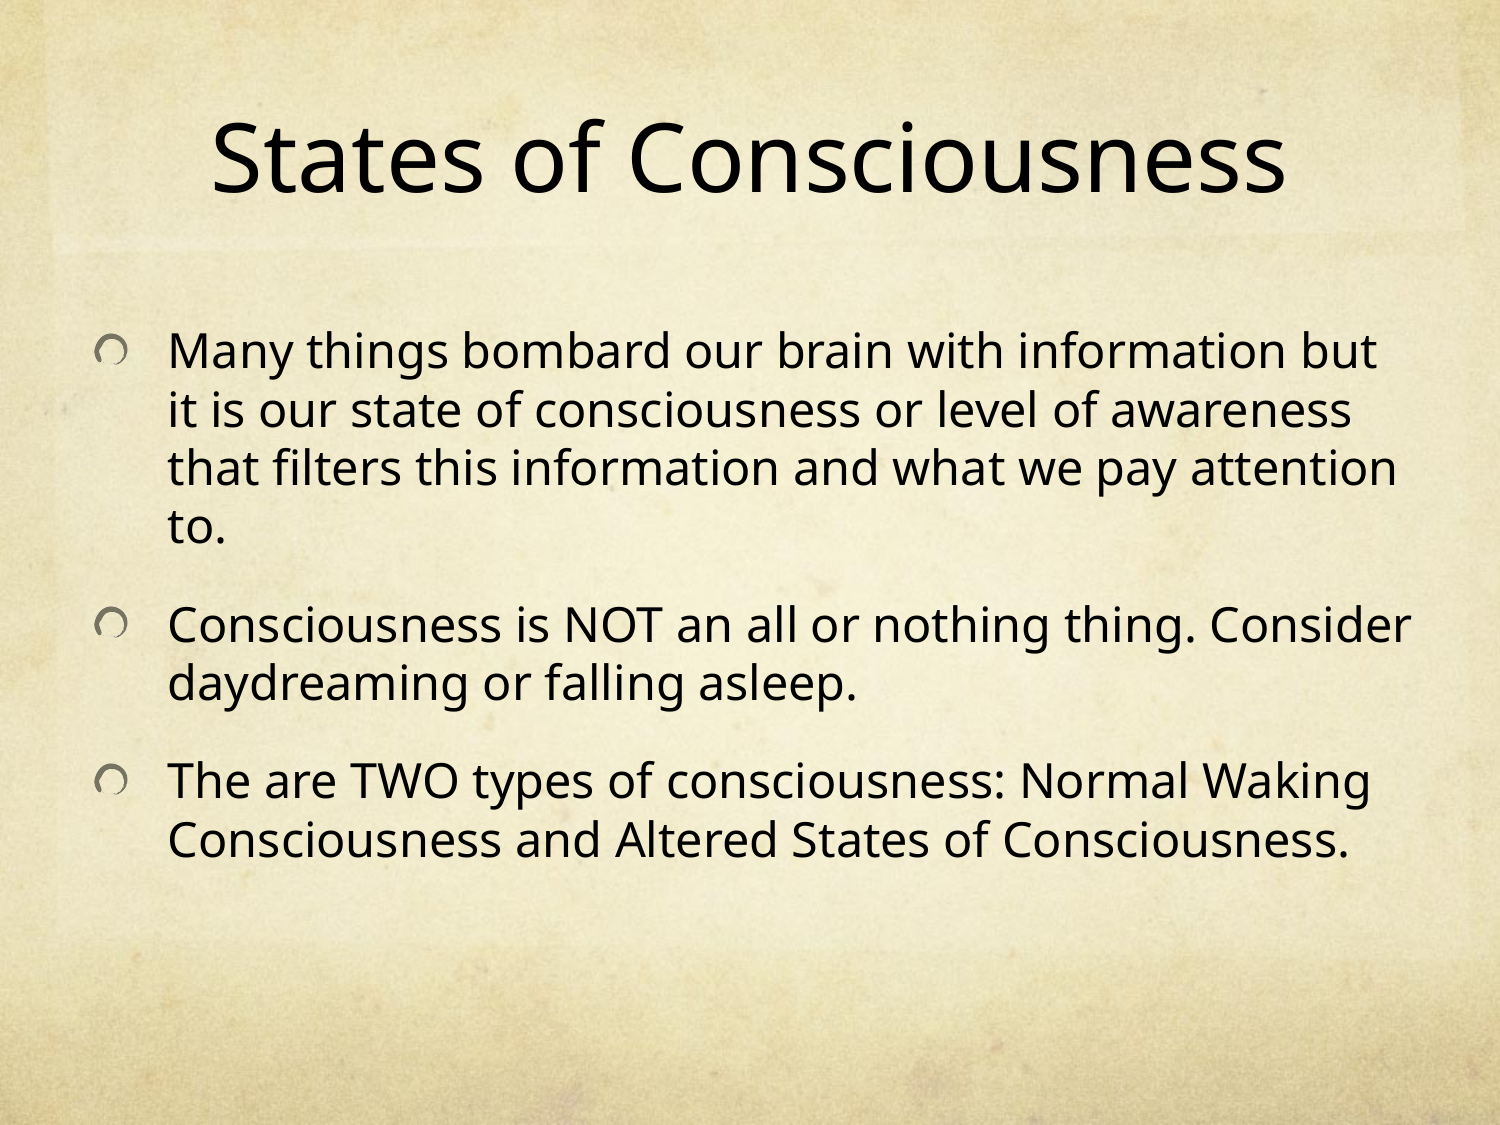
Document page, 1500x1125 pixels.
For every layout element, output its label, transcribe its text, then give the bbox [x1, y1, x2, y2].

title States of Consciousness [150, 82, 1350, 225]
list Many things bombard our brain with information but it is our state of consciousness or level of awareness that filters this information and what we pay attention to. Consciousness is NOT an all or nothing thing. Consider daydreaming or falling asleep. The are TWO types of consciousness: Normal Waking Consciousness and Altered States of Consciousness. [79, 313, 1429, 916]
picture [0, 0, 1500, 1125]
